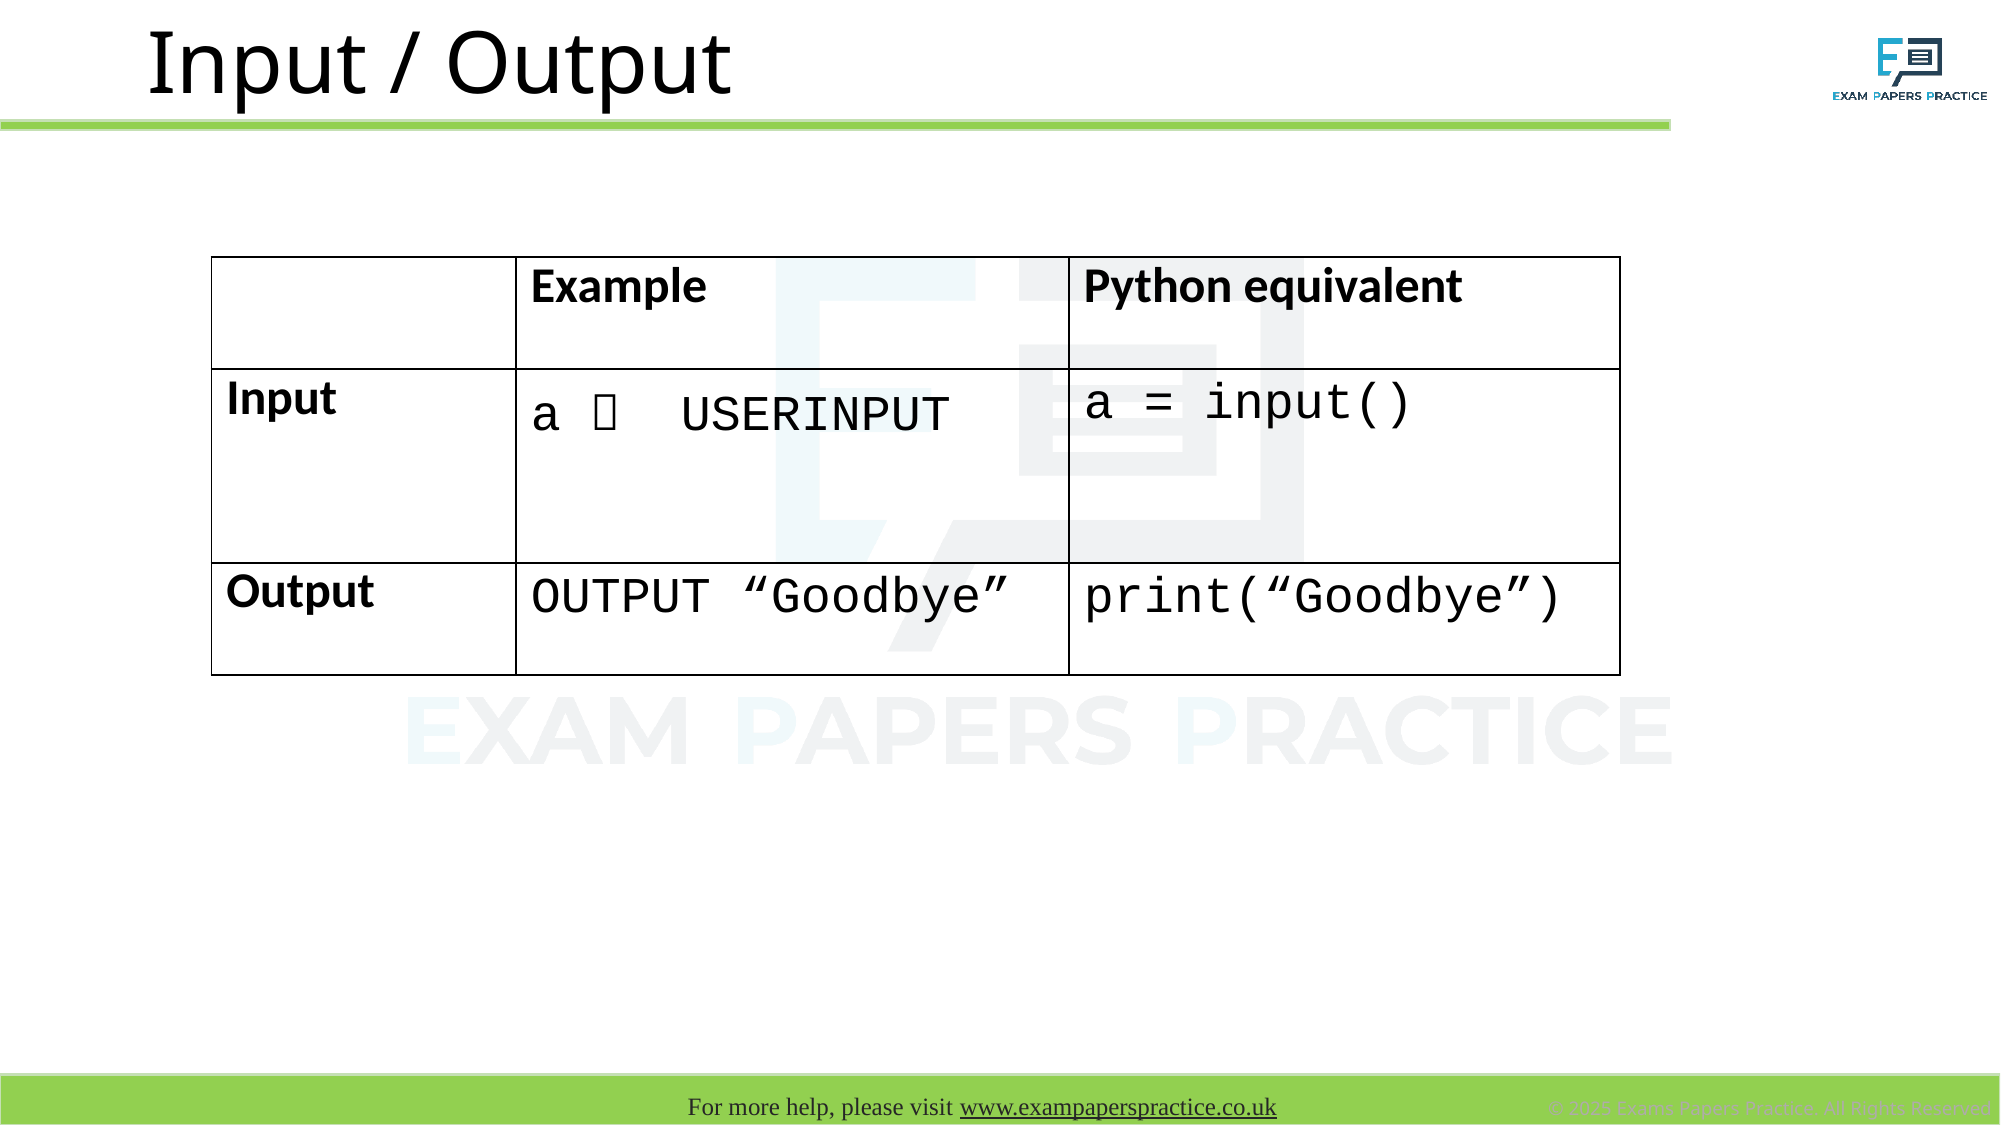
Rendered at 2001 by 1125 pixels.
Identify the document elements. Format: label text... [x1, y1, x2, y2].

table_cell Output [212, 564, 515, 674]
table_cell a  USERINPUT [517, 370, 1068, 562]
table_header [212, 258, 515, 368]
table_header Python equivalent [1070, 258, 1619, 368]
table_cell print(“Goodbye”) [1070, 564, 1619, 674]
title Input / Output [132, 11, 1858, 121]
table_cell Input [212, 370, 515, 562]
table_cell OUTPUT “Goodbye” [517, 564, 1068, 674]
table_cell a = input() [1070, 370, 1619, 562]
table_header Example [517, 258, 1068, 368]
